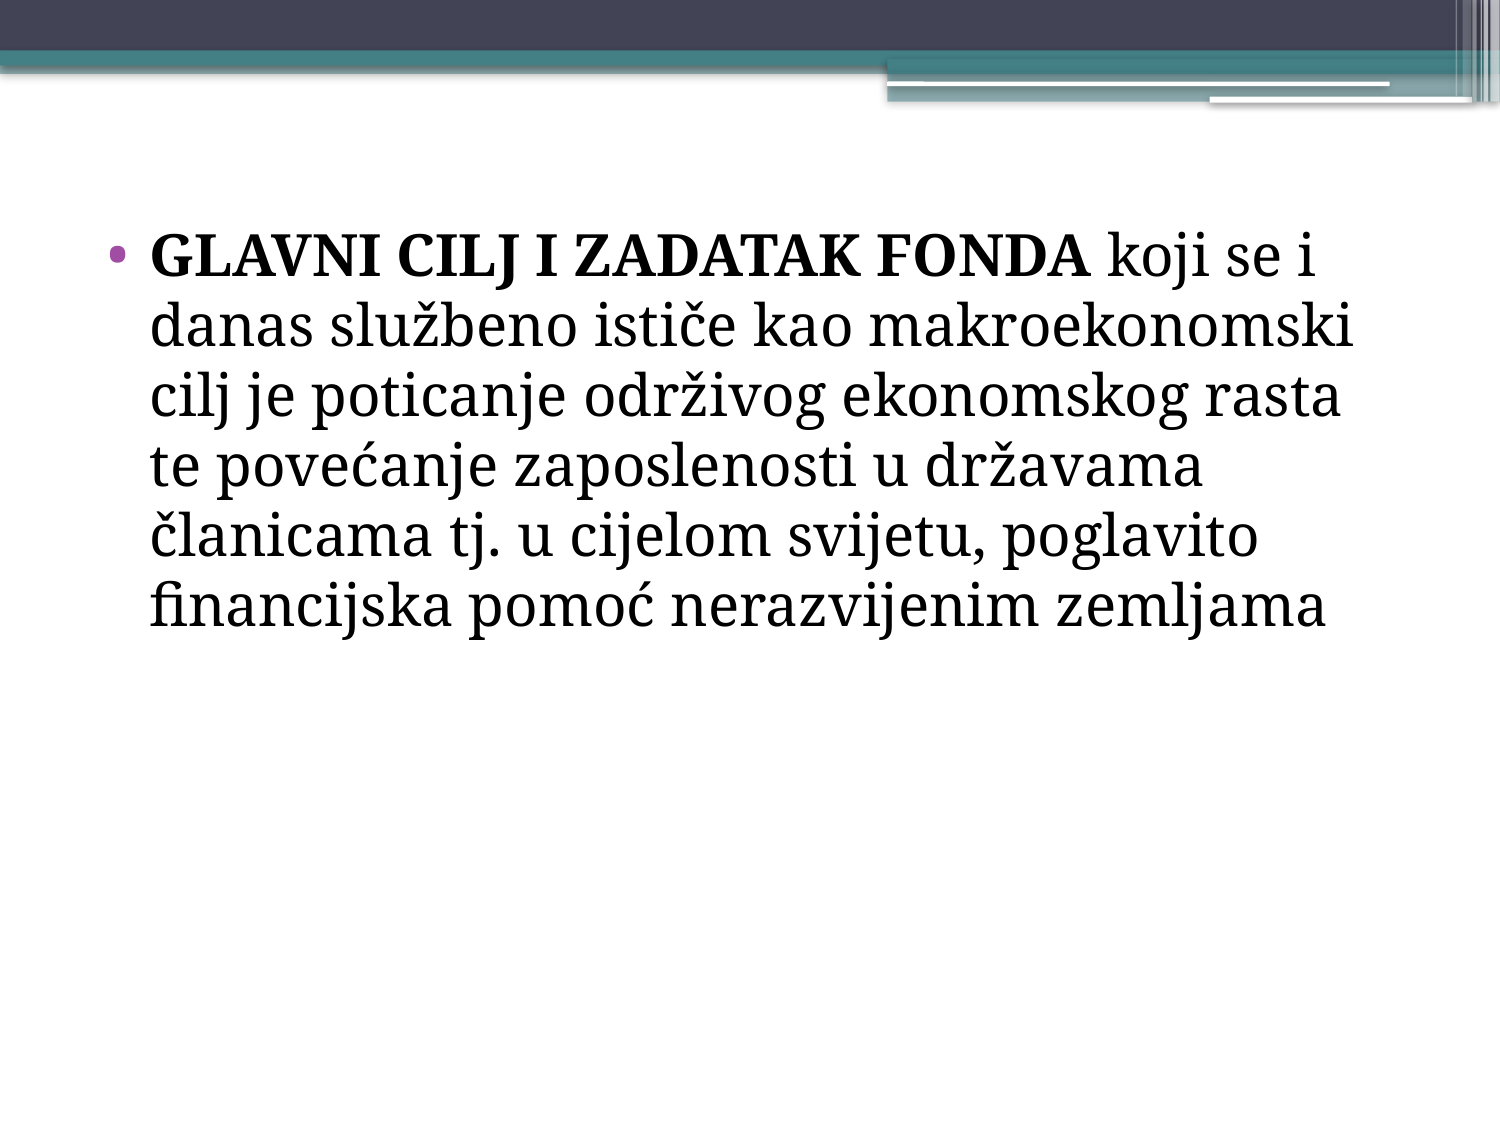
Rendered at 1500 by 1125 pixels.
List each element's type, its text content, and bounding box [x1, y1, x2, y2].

list GLAVNI CILJ I ZADATAK FONDA koji se i danas službeno ističe kao makroekonomski cilj je poticanje održivog ekonomskog rasta te povećanje zaposlenosti u državama članicama tj. u cijelom svijetu, poglavito financijska pomoć nerazvijenim zemljama [75, 58, 1425, 1005]
